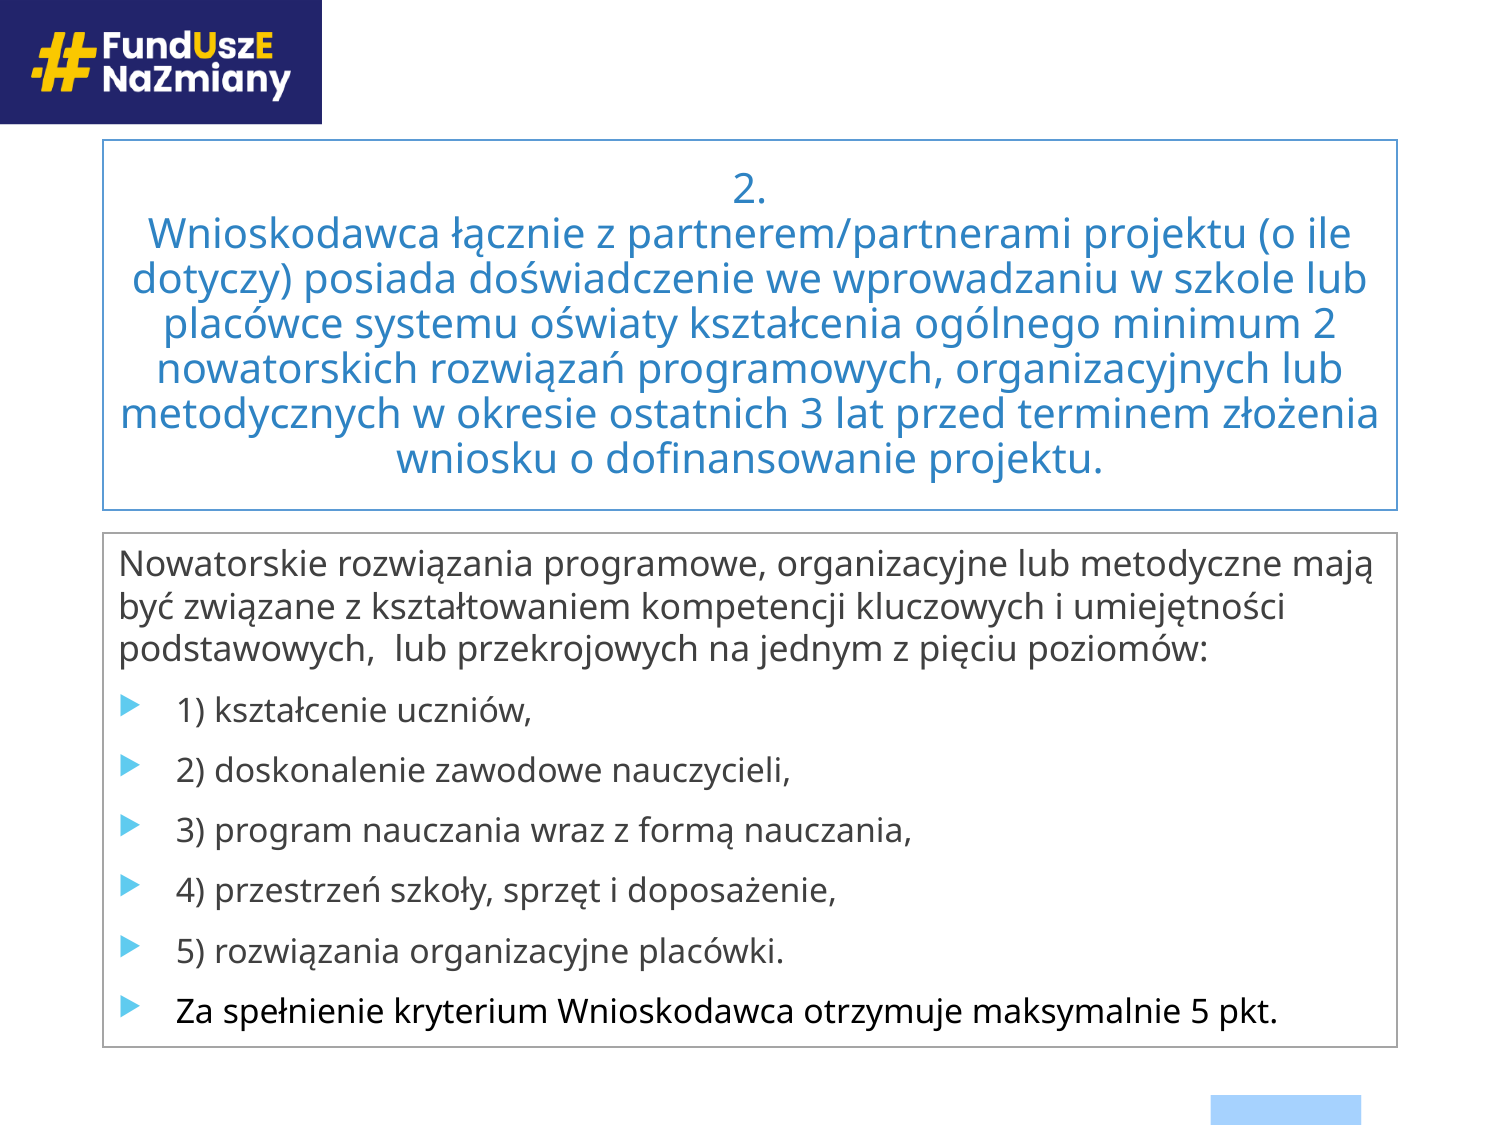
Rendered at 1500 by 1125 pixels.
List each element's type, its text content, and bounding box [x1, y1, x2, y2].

title 2. Wnioskodawca łącznie z partnerem/partnerami projektu (o ile dotyczy) posiada doświadczenie we wprowadzaniu w szkole lub placówce systemu oświaty kształcenia ogólnego minimum 2 nowatorskich rozwiązań programowych, organizacyjnych lub metodycznych w okresie ostatnich 3 lat przed terminem złożenia wniosku o dofinansowanie projektu. [102, 139, 1398, 511]
picture [0, 0, 1500, 1125]
list Nowatorskie rozwiązania programowe, organizacyjne lub metodyczne mają być związane z kształtowaniem kompetencji kluczowych i umiejętności podstawowych, lub przekrojowych na jednym z pięciu poziomów: 1) kształcenie uczniów, 2) doskonalenie zawodowe nauczycieli, 3) program nauczania wraz z formą nauczania, 4) przestrzeń szkoły, sprzęt i doposażenie, 5) rozwiązania organizacyjne placówki. Za spełnienie kryterium Wnioskodawca otrzymuje maksymalnie 5 pkt. [102, 532, 1398, 1048]
